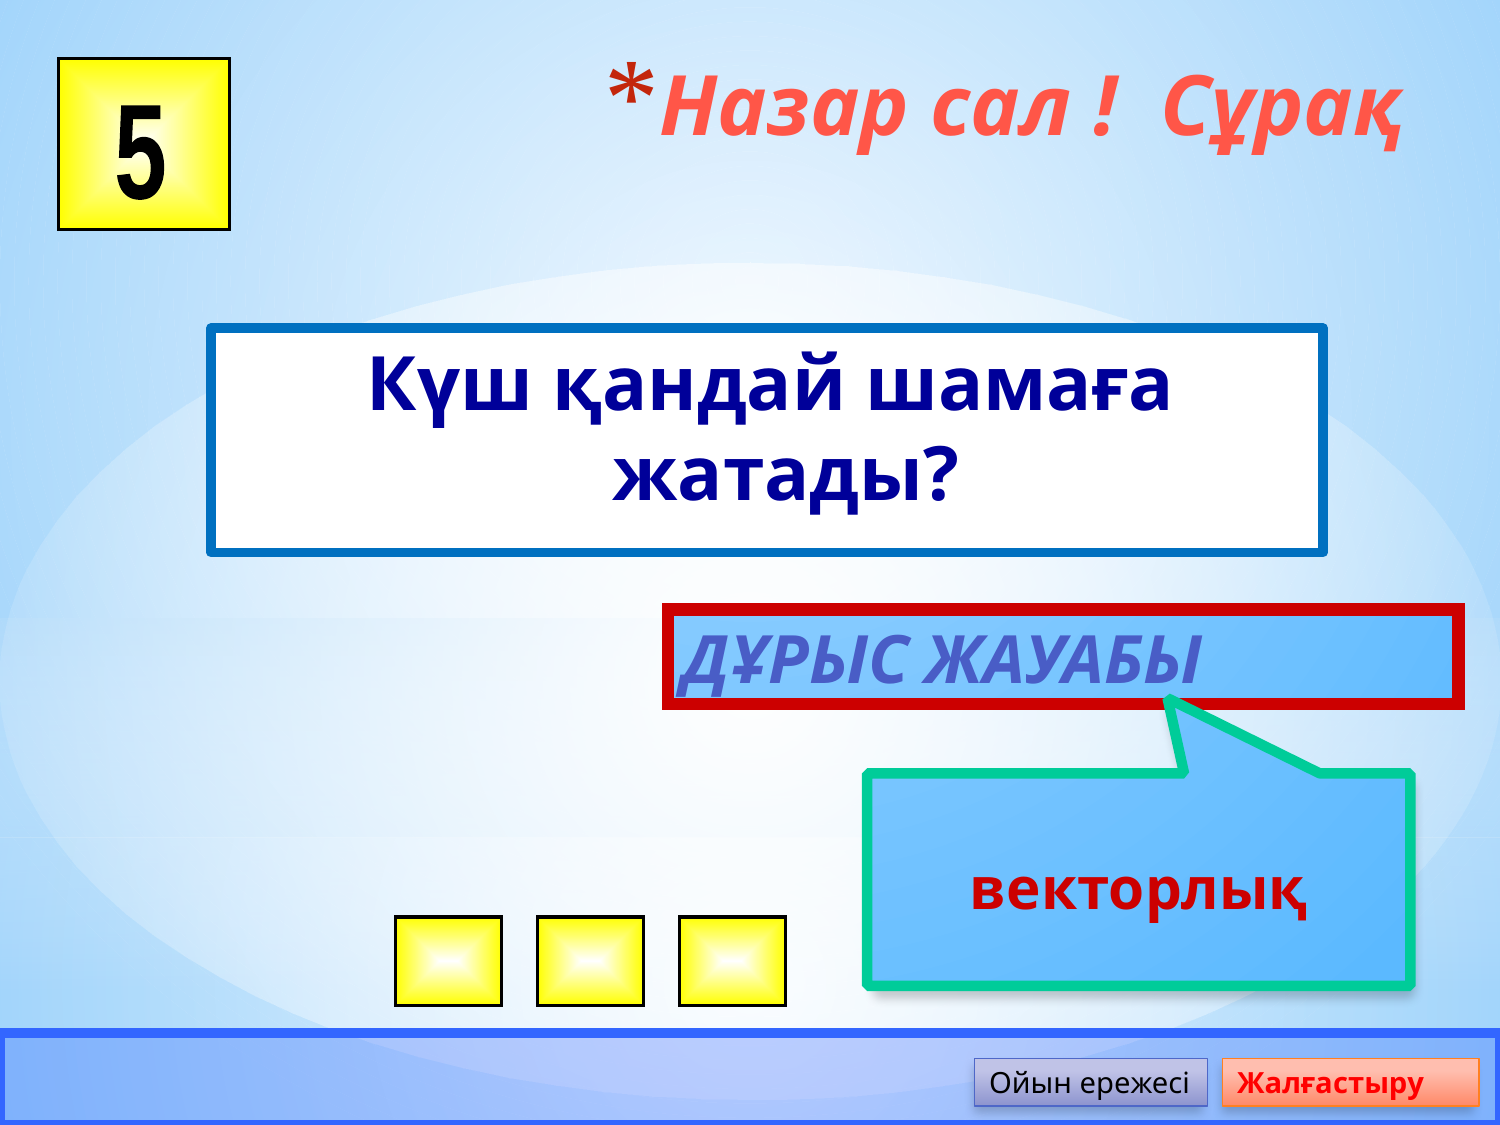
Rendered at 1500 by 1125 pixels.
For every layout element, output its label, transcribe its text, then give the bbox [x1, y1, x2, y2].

text_box [537, 916, 644, 1006]
text_box Дұрыс жауабы [667, 609, 1459, 704]
text_box векторлық [866, 697, 1412, 987]
text_box Ойын ережесі [974, 1058, 1208, 1107]
text_box [0, 1033, 1500, 1125]
text_box [679, 916, 786, 1006]
text_box [58, 58, 230, 230]
list Күш қандай шамаға жатады? [210, 327, 1324, 554]
text_box [395, 916, 502, 1006]
title Назар сал ! Сұрақ [360, 45, 1442, 185]
text_box Жалғастыру [1222, 1058, 1480, 1107]
